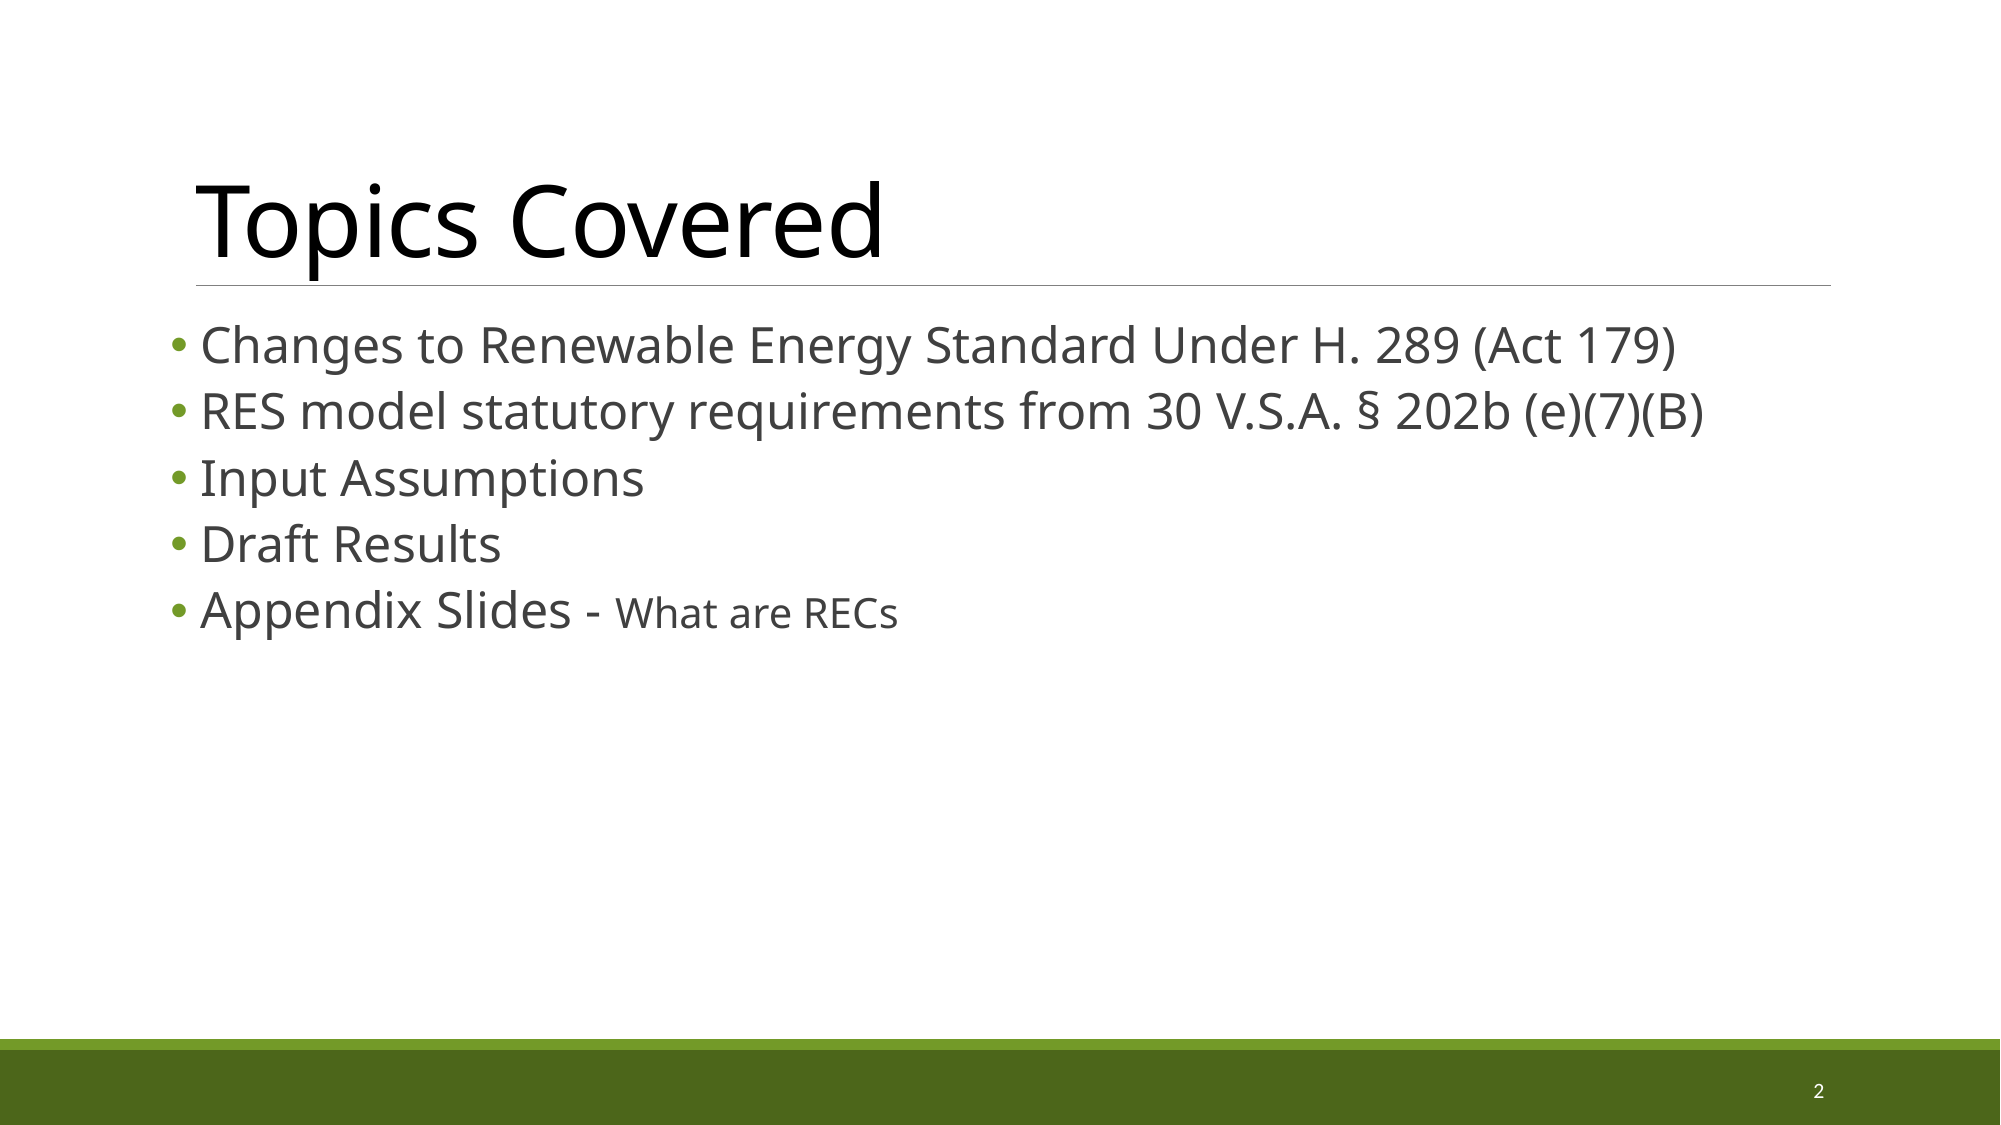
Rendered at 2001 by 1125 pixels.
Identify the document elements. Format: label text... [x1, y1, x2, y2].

title Topics Covered [180, 47, 1830, 285]
list Changes to Renewable Energy Standard Under H. 289 (Act 179) RES model statutory requirements from 30 V.S.A. § 202b (e)(7)(B) Input Assumptions Draft Results Appendix Slides - What are RECs [137, 312, 1863, 1014]
slide_number 2 [1624, 1059, 1840, 1120]
